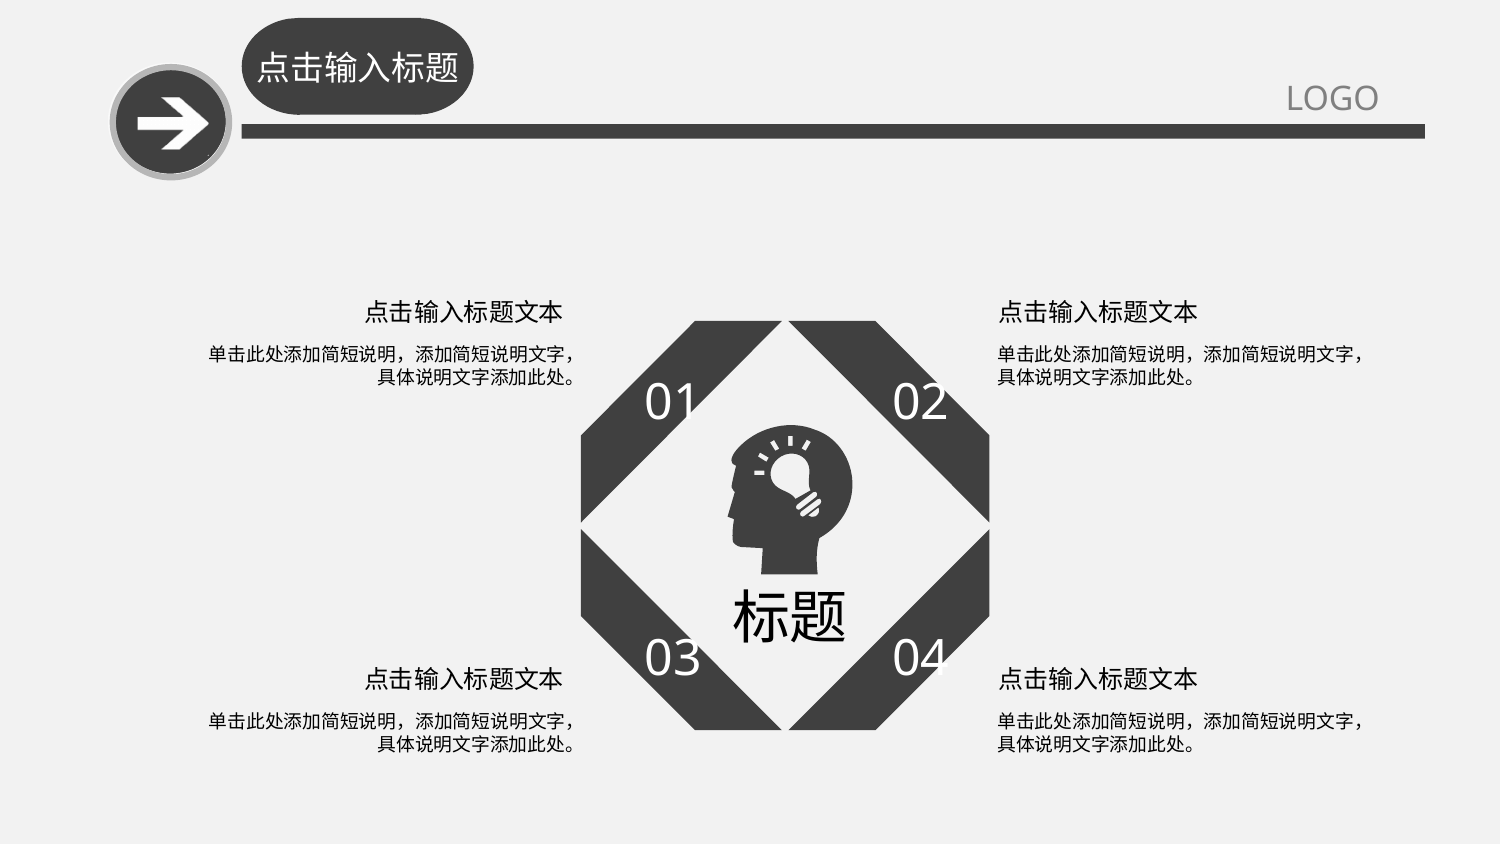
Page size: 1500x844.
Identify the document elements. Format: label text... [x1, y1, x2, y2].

text_box [655, 320, 782, 387]
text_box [110, 65, 229, 178]
text_box 点击输入标题文本 [983, 289, 1214, 335]
text_box [727, 425, 853, 575]
text_box [241, 123, 1426, 140]
text_box [580, 387, 667, 523]
text_box [788, 641, 913, 731]
text_box 01 [629, 361, 717, 437]
text_box [900, 529, 990, 641]
text_box [580, 529, 670, 665]
text_box 单击此处添加简短说明，添加简短说明文字， 具体说明文字添加此处。 [982, 335, 1425, 396]
text_box 单击此处添加简短说明，添加简短说明文字， 具体说明文字添加此处。 [156, 335, 599, 396]
text_box 04 [877, 618, 965, 693]
text_box [788, 320, 916, 410]
text_box 点击输入标题文本 [983, 655, 1214, 701]
text_box 02 [877, 361, 965, 437]
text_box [241, 17, 487, 115]
text_box 点击输入标题文本 [348, 655, 580, 701]
text_box 单击此处添加简短说明，添加简短说明文字， 具体说明文字添加此处。 [982, 702, 1425, 763]
text_box LOGO [1270, 69, 1404, 123]
text_box [904, 410, 990, 523]
text_box [657, 665, 782, 731]
text_box 标题 [717, 573, 864, 658]
text_box 点击输入标题文本 [348, 289, 580, 335]
text_box 单击此处添加简短说明，添加简短说明文字， 具体说明文字添加此处。 [156, 702, 599, 763]
text_box 03 [629, 618, 717, 693]
